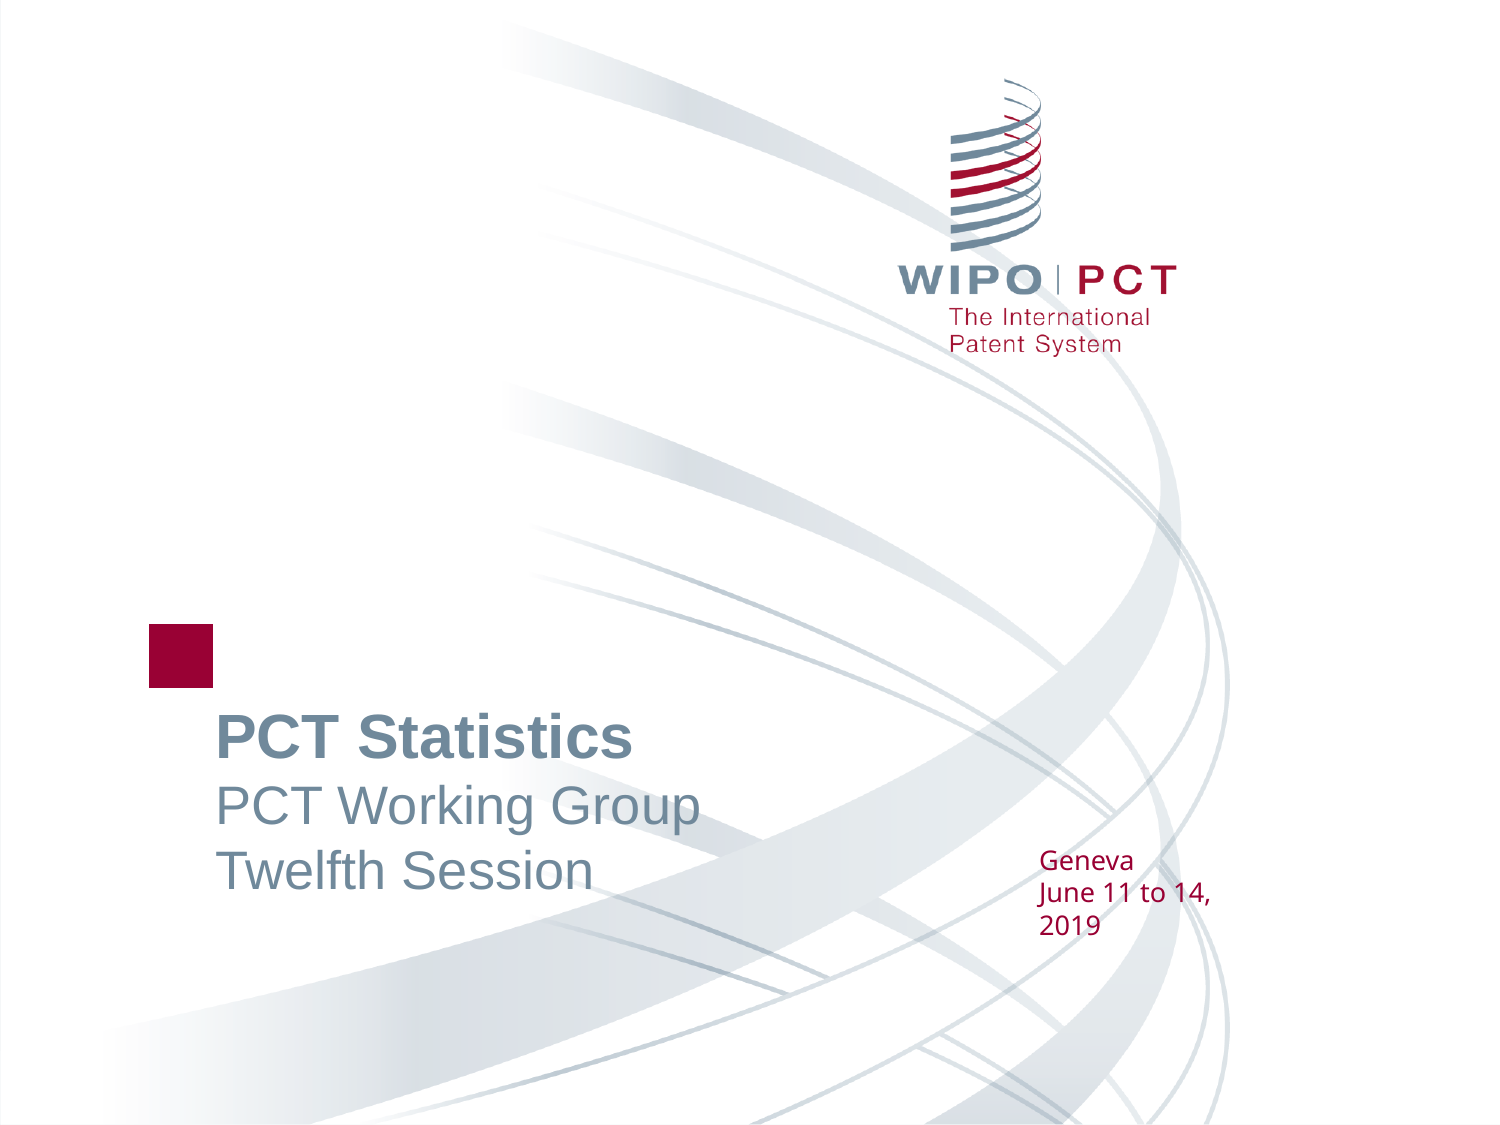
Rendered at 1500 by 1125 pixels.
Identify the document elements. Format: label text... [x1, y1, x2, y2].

title PCT Statistics PCT Working Group Twelfth Session [200, 673, 1098, 923]
picture [0, 0, 1500, 1125]
subtitle Geneva June 11 to 14, 2019 [1024, 835, 1237, 966]
